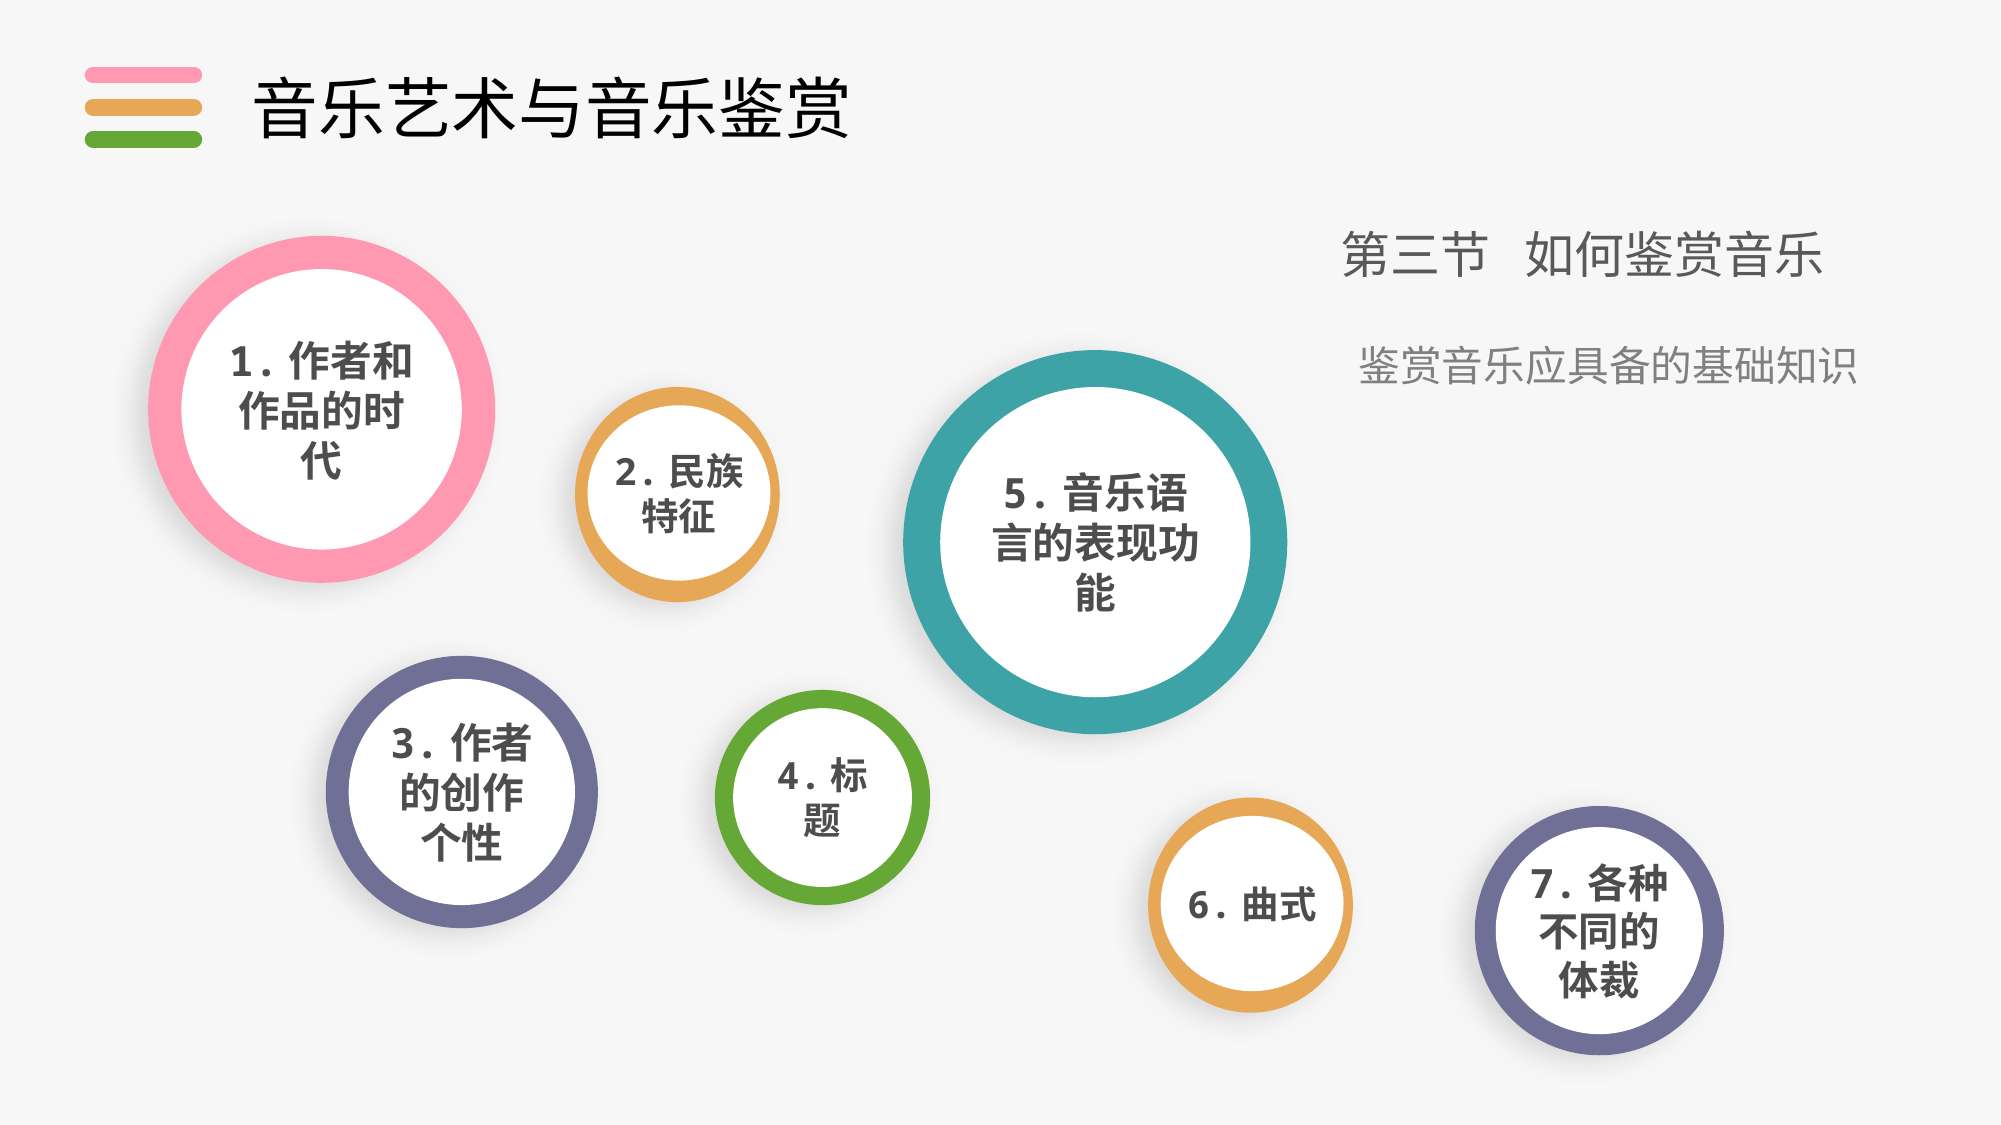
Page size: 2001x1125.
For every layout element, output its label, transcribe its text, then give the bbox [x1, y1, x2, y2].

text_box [93, 74, 194, 140]
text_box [714, 689, 931, 906]
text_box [1148, 797, 1353, 1013]
text_box 第三节 如何鉴赏音乐 [1325, 216, 1840, 291]
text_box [1474, 805, 1724, 1056]
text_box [574, 386, 780, 603]
text_box 音乐艺术与音乐鉴赏 [236, 59, 869, 154]
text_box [903, 350, 1288, 735]
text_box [148, 235, 496, 583]
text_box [325, 655, 598, 929]
text_box 鉴赏音乐应具备的基础知识 [1343, 322, 1875, 398]
